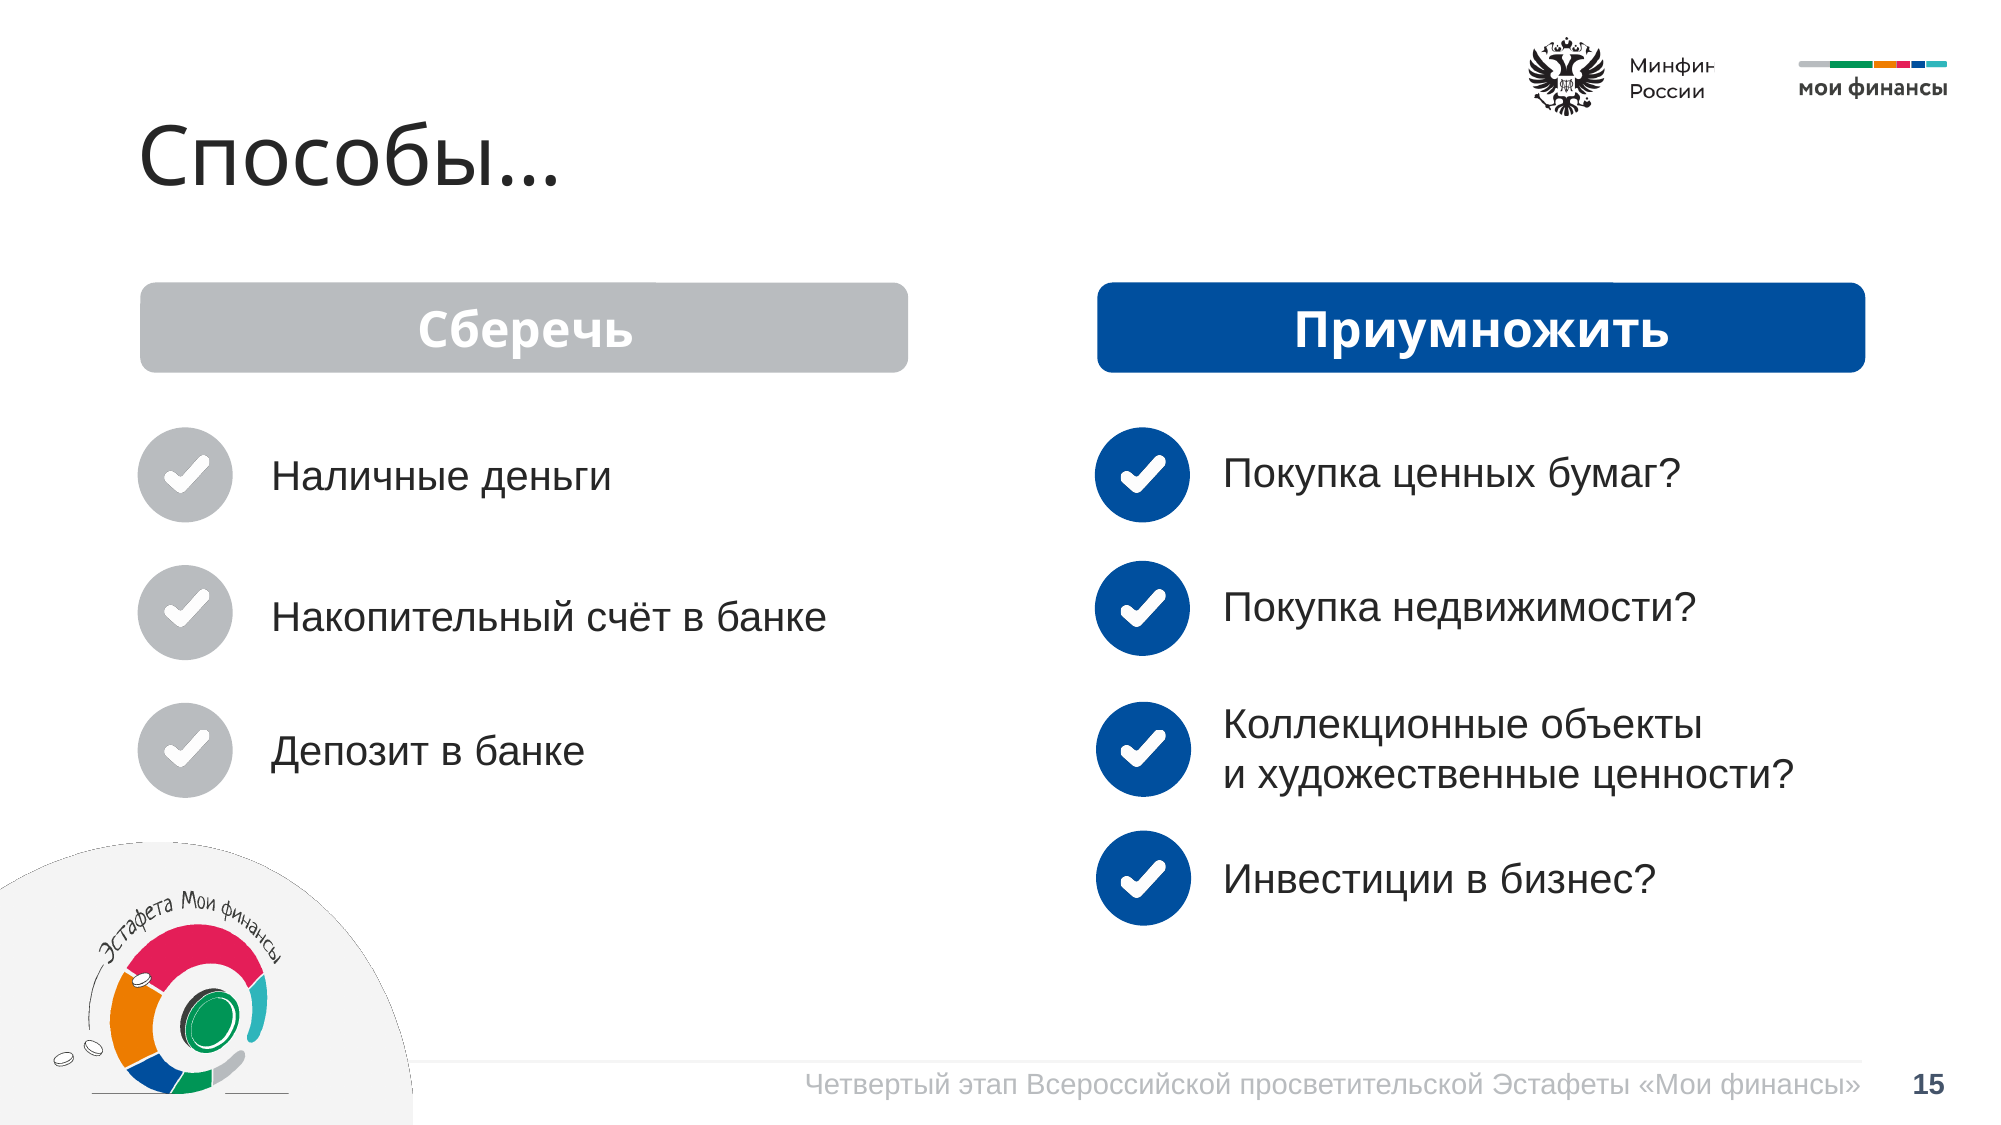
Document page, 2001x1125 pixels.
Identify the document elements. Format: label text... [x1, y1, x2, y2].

text_box [1095, 280, 1868, 375]
text_box Инвестиции в бизнес? [1222, 851, 1923, 924]
picture [0, 842, 414, 1125]
text_box [1092, 425, 1192, 525]
picture [1120, 455, 1166, 493]
picture [164, 455, 210, 493]
picture [1120, 729, 1166, 767]
text_box [135, 425, 235, 525]
picture [1120, 860, 1166, 898]
picture [1120, 589, 1166, 627]
title Способы… [137, 113, 1430, 200]
text_box 15 [1862, 1064, 1945, 1125]
text_box [138, 280, 911, 375]
text_box Коллекционные объекты и художественные ценности? [1222, 696, 1923, 800]
text_box Наличные деньги [271, 449, 767, 523]
text_box [1092, 558, 1192, 658]
text_box Сберечь [188, 290, 863, 366]
text_box [135, 700, 235, 800]
text_box [1093, 828, 1194, 928]
picture [164, 589, 210, 627]
text_box Покупка ценных бумаг? [1222, 445, 1799, 520]
text_box [1093, 699, 1194, 799]
picture [164, 729, 210, 767]
text_box Покупка недвижимости? [1222, 579, 1780, 648]
text_box Накопительный счёт в банке [271, 589, 896, 665]
text_box [135, 563, 235, 663]
text_box Приумножить [1187, 290, 1777, 366]
text_box Депозит в банке [271, 723, 896, 805]
